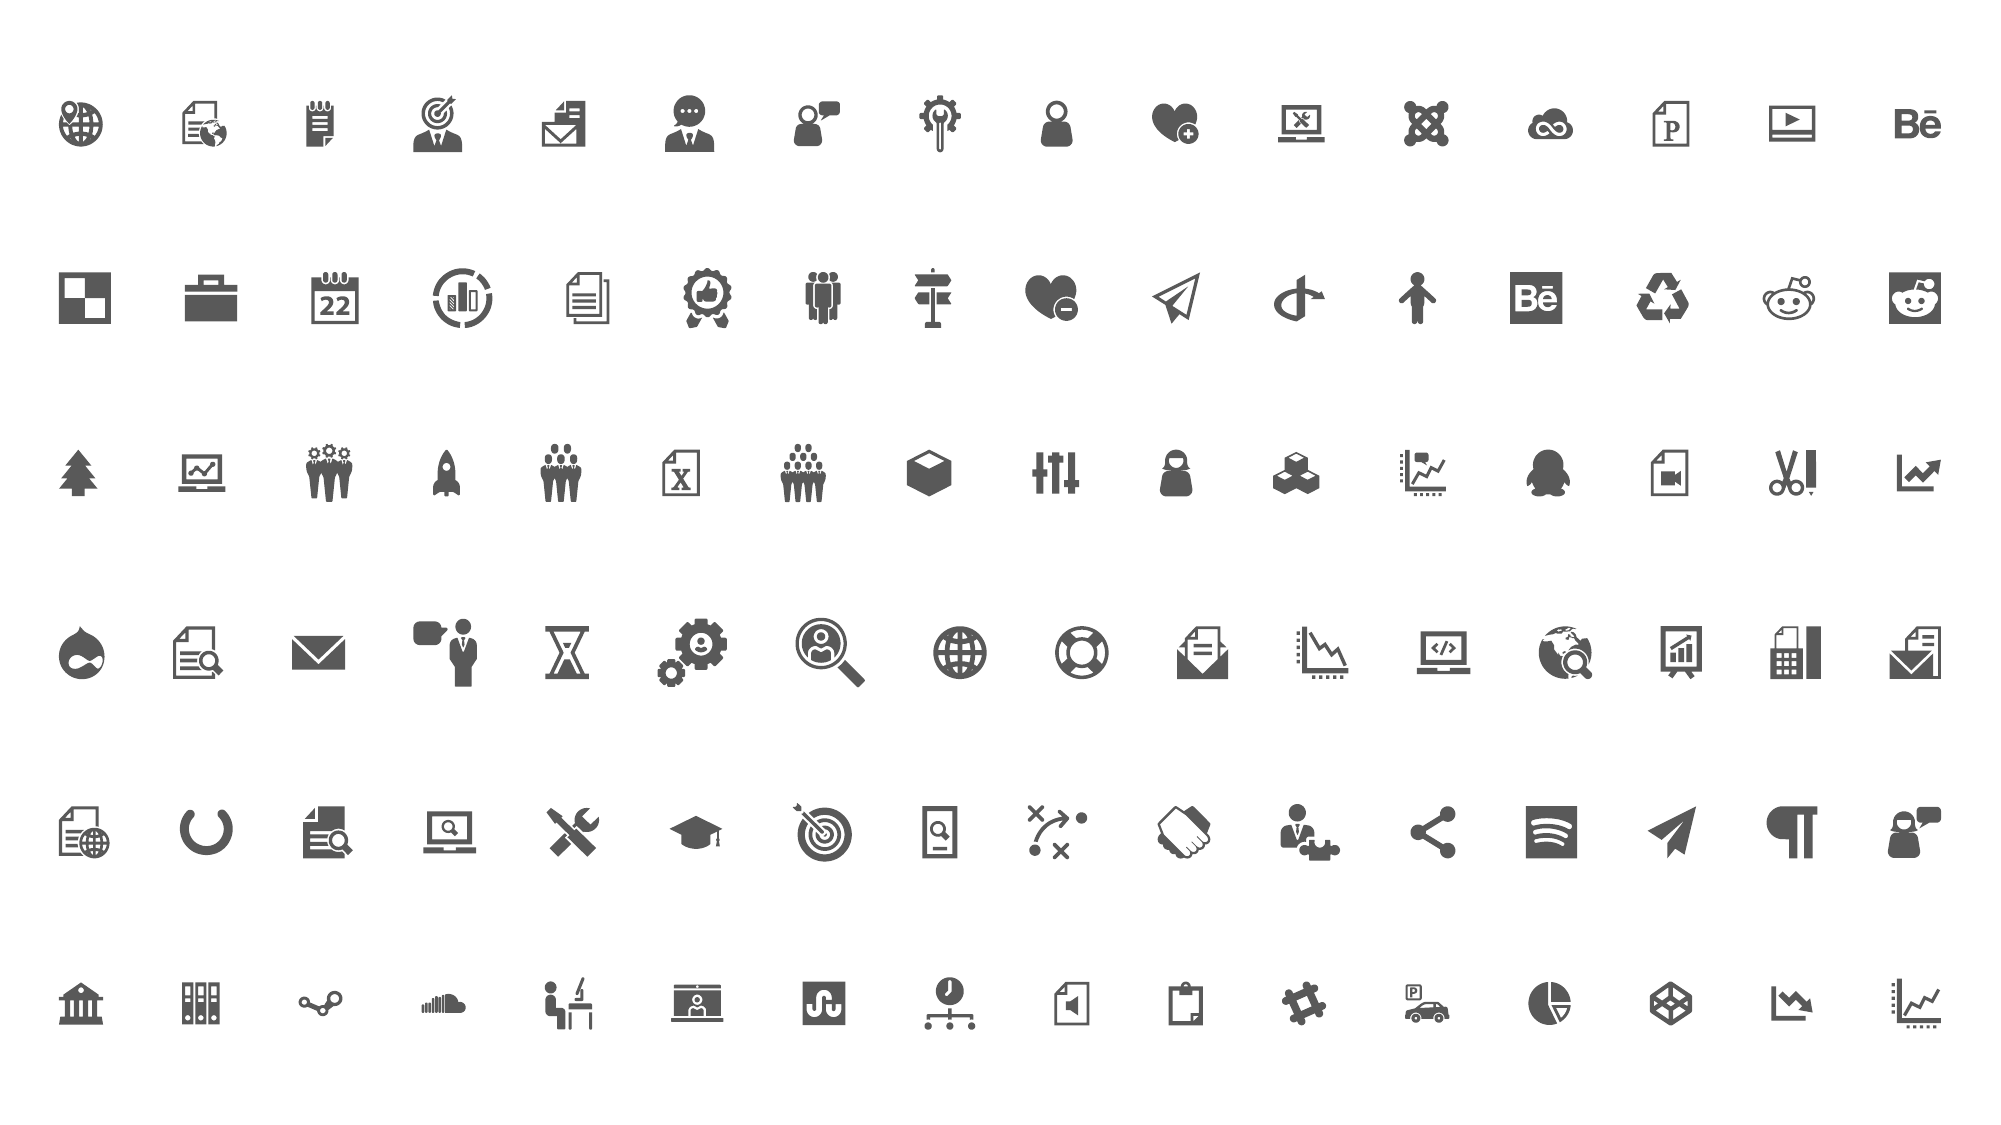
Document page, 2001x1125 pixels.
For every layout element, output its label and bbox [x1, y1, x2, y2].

text_box [795, 617, 865, 688]
text_box [1168, 981, 1203, 1026]
text_box [1766, 806, 1818, 859]
text_box [1404, 101, 1449, 147]
text_box [1151, 272, 1201, 324]
text_box [1528, 108, 1573, 140]
text_box [58, 272, 111, 324]
text_box [1891, 978, 1941, 1029]
text_box [793, 101, 840, 147]
text_box [178, 454, 226, 492]
text_box [1650, 449, 1689, 497]
text_box [432, 268, 493, 328]
text_box [1770, 626, 1821, 680]
text_box [184, 274, 238, 322]
text_box [1282, 981, 1327, 1026]
text_box [182, 982, 220, 1025]
text_box [1273, 451, 1320, 495]
text_box [306, 100, 334, 147]
text_box [546, 807, 600, 857]
text_box [58, 806, 110, 859]
text_box [1420, 631, 1467, 665]
text_box [541, 100, 586, 147]
text_box [298, 990, 343, 1017]
text_box [906, 449, 952, 497]
text_box [311, 272, 359, 325]
text_box [805, 272, 841, 325]
text_box [1274, 274, 1325, 322]
text_box [303, 806, 353, 859]
text_box [545, 626, 589, 680]
text_box [1280, 804, 1341, 861]
text_box [179, 809, 233, 856]
text_box [1054, 981, 1090, 1026]
text_box [566, 272, 610, 325]
text_box [1398, 272, 1437, 325]
text_box [683, 268, 732, 329]
text_box [665, 95, 715, 152]
text_box [1636, 272, 1689, 324]
text_box [1889, 272, 1941, 324]
text_box [792, 802, 852, 862]
text_box [924, 977, 976, 1030]
text_box [1649, 981, 1693, 1026]
text_box [1157, 806, 1211, 859]
text_box [1762, 276, 1816, 321]
text_box [1769, 450, 1805, 496]
text_box [919, 95, 961, 153]
text_box [657, 618, 727, 687]
text_box [1278, 105, 1325, 143]
text_box [1887, 806, 1941, 858]
text_box [172, 626, 224, 679]
text_box [423, 811, 477, 854]
text_box [671, 984, 724, 1023]
text_box [1526, 449, 1570, 497]
text_box [182, 100, 227, 147]
text_box [1889, 626, 1941, 679]
text_box [1410, 806, 1456, 859]
text_box [1510, 272, 1563, 325]
text_box [1894, 109, 1941, 139]
text_box [802, 981, 846, 1026]
text_box [1025, 275, 1078, 321]
text_box [1896, 454, 1941, 492]
text_box [1806, 450, 1817, 488]
text_box [1152, 103, 1199, 144]
text_box [413, 618, 477, 687]
text_box [58, 449, 98, 497]
text_box [58, 982, 104, 1025]
text_box [1027, 805, 1088, 860]
text_box [1296, 626, 1349, 679]
text_box [58, 100, 103, 147]
text_box [1032, 452, 1080, 494]
text_box [1055, 626, 1109, 680]
text_box [1159, 449, 1193, 497]
text_box [922, 806, 958, 859]
text_box [933, 626, 987, 680]
text_box [1769, 105, 1816, 142]
text_box [1525, 806, 1578, 859]
text_box [662, 449, 700, 497]
text_box [780, 443, 826, 503]
text_box [58, 626, 105, 680]
text_box [1177, 626, 1229, 679]
text_box [1652, 100, 1690, 147]
text_box [1647, 806, 1697, 859]
text_box [540, 443, 582, 503]
text_box [1040, 100, 1073, 147]
text_box [544, 977, 592, 1030]
text_box [1405, 984, 1450, 1023]
text_box [1400, 449, 1446, 497]
text_box [306, 443, 353, 503]
text_box [413, 95, 463, 153]
text_box [433, 449, 460, 497]
text_box [914, 267, 952, 328]
text_box [1538, 626, 1593, 679]
text_box [1528, 981, 1571, 1025]
text_box [669, 815, 723, 849]
text_box [1660, 626, 1702, 680]
text_box [1416, 667, 1471, 675]
text_box [291, 635, 345, 670]
text_box [421, 993, 466, 1013]
text_box [1771, 986, 1813, 1021]
